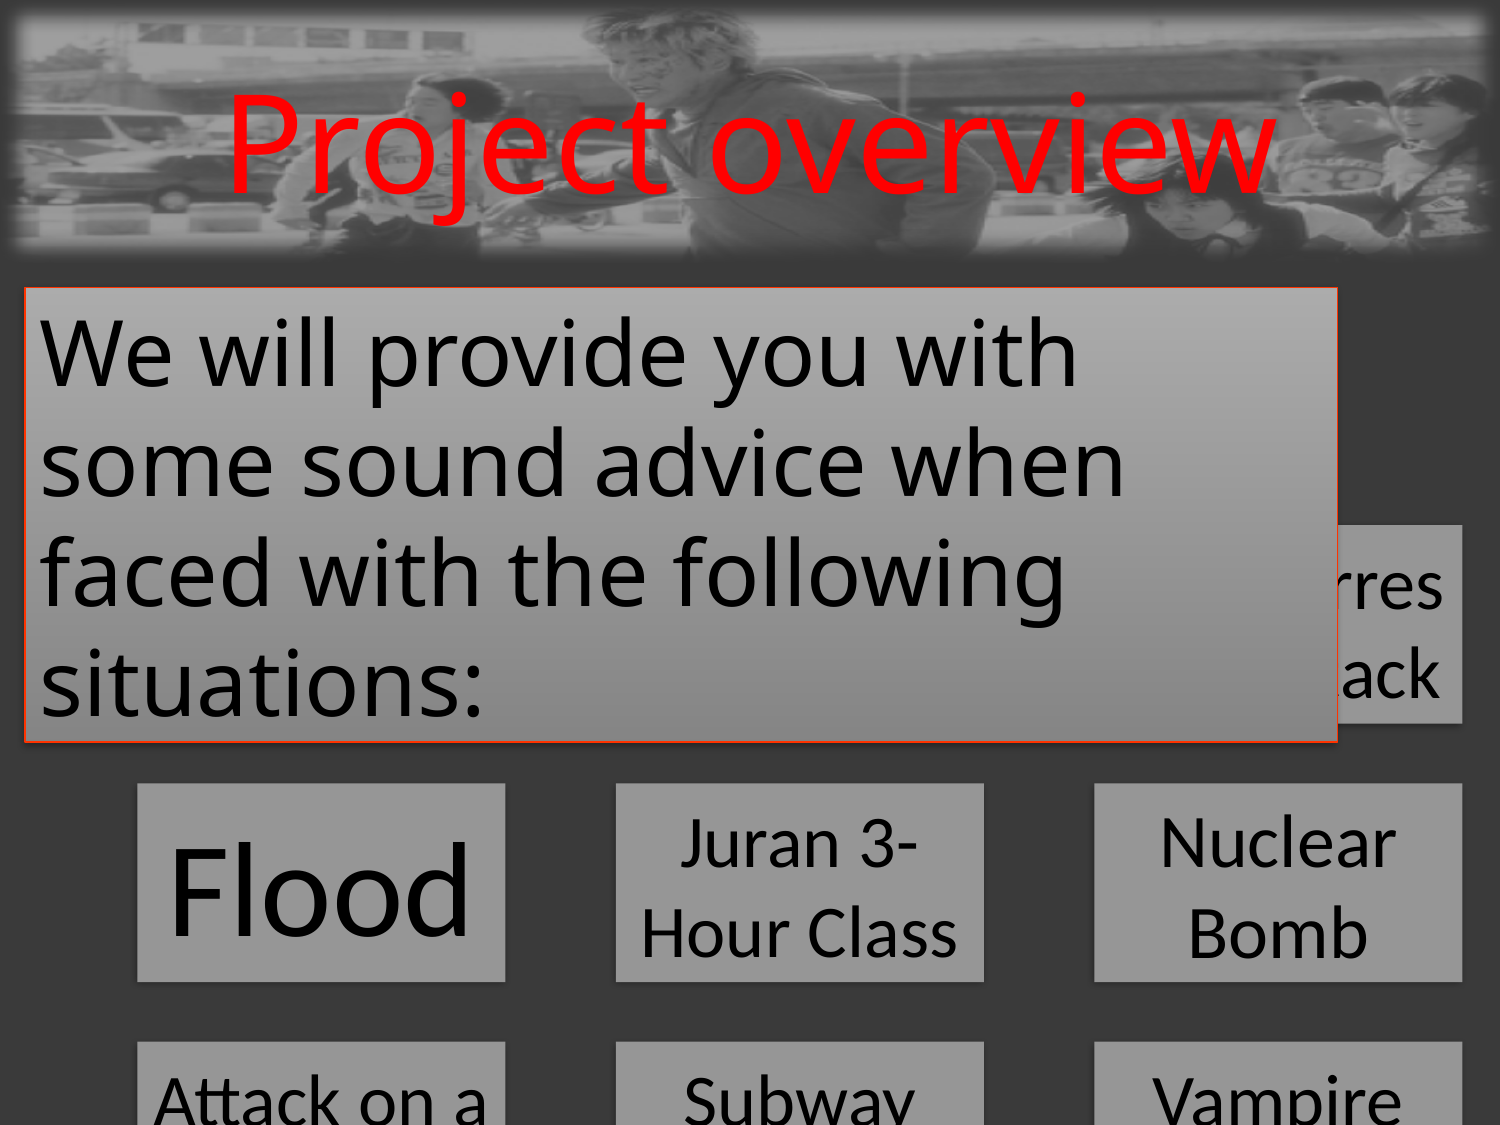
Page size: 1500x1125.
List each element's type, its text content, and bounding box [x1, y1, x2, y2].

text_box We will provide you with some sound advice when faced with the following situations: [24, 287, 1338, 743]
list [137, 524, 1463, 1125]
title Project overview [75, 45, 1425, 233]
